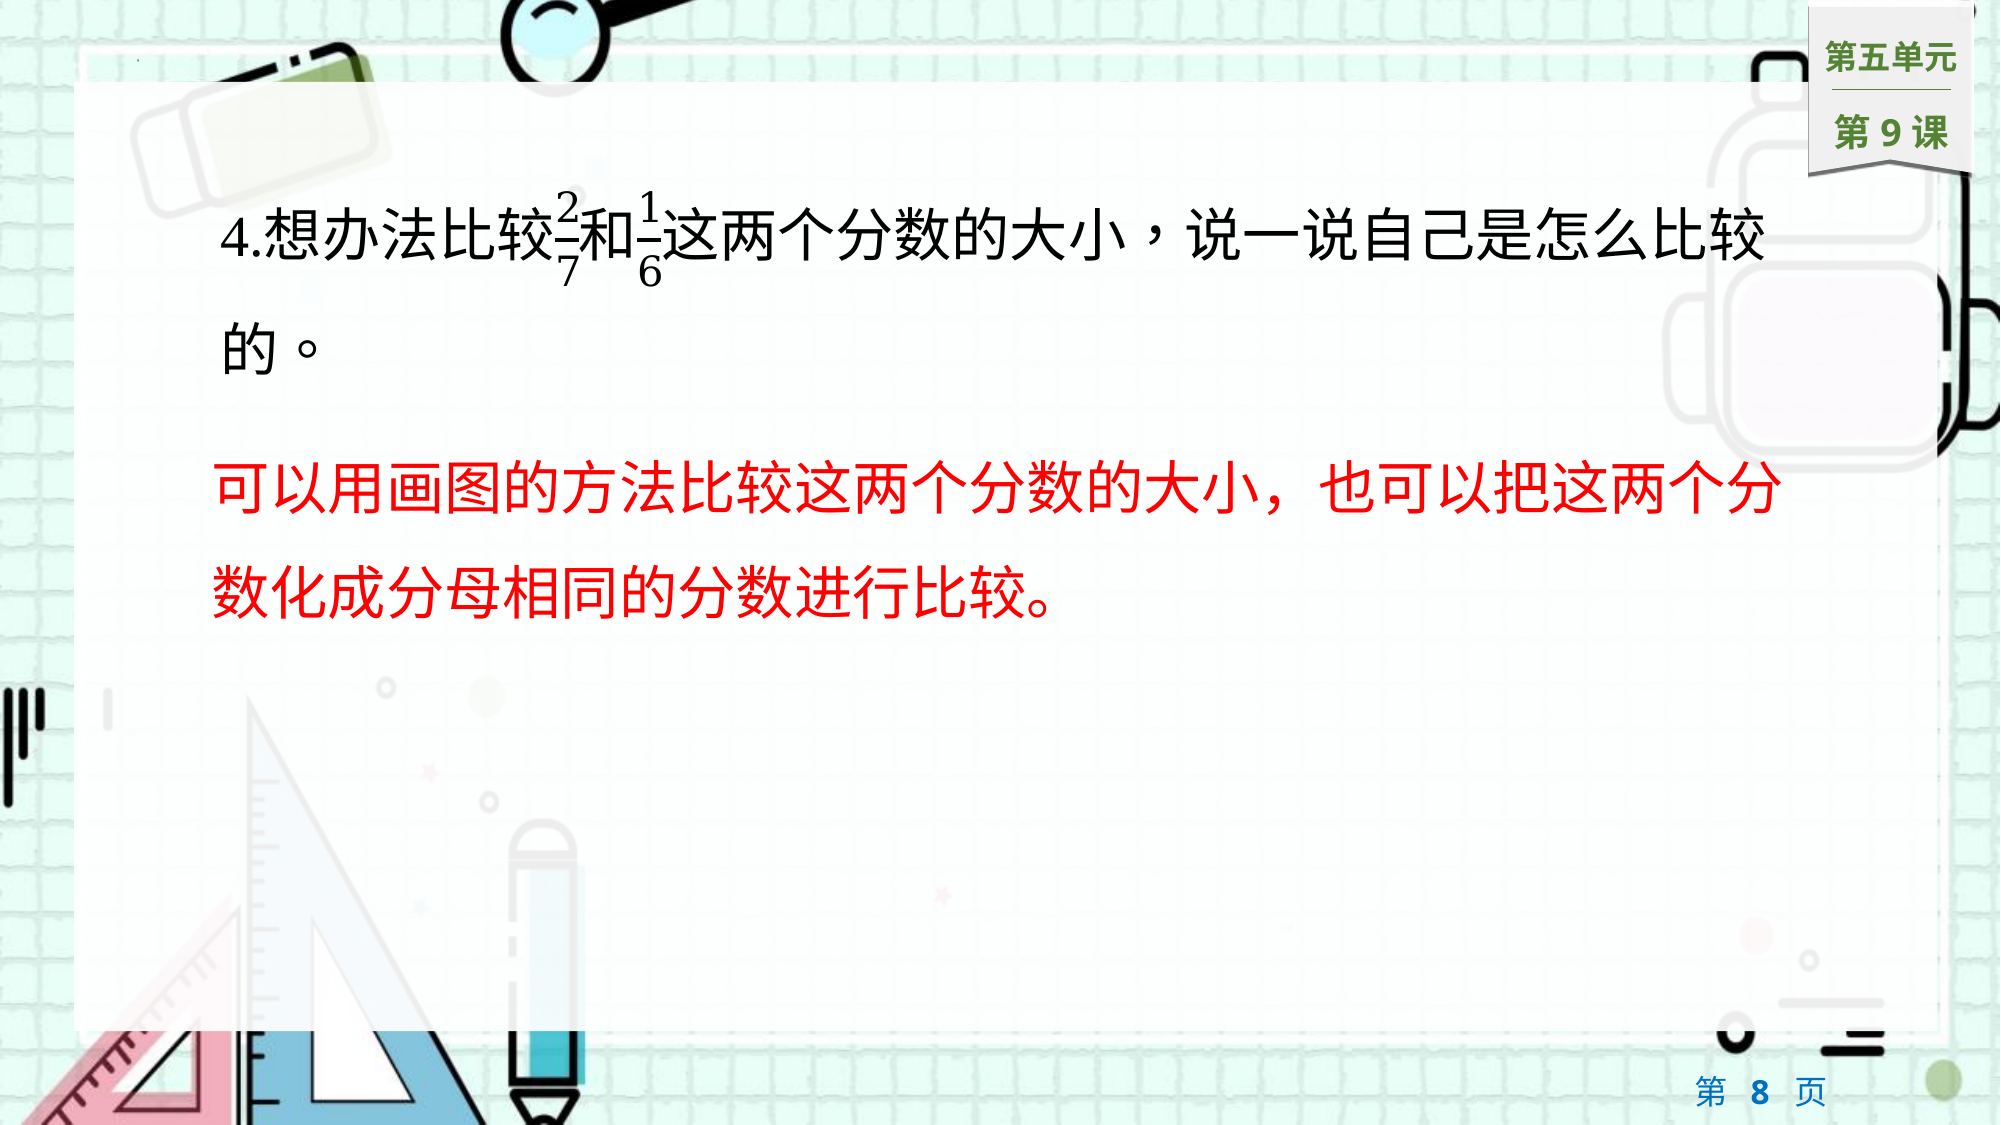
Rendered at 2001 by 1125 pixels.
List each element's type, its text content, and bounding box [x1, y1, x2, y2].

picture [0, 0, 2000, 1125]
picture [1938, 168, 1971, 176]
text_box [220, 172, 1821, 492]
list 可以用画图的方法比较这两个分数的大小，也可以把这两个分数化成分母相同的分数进行比较。 [196, 408, 1839, 515]
